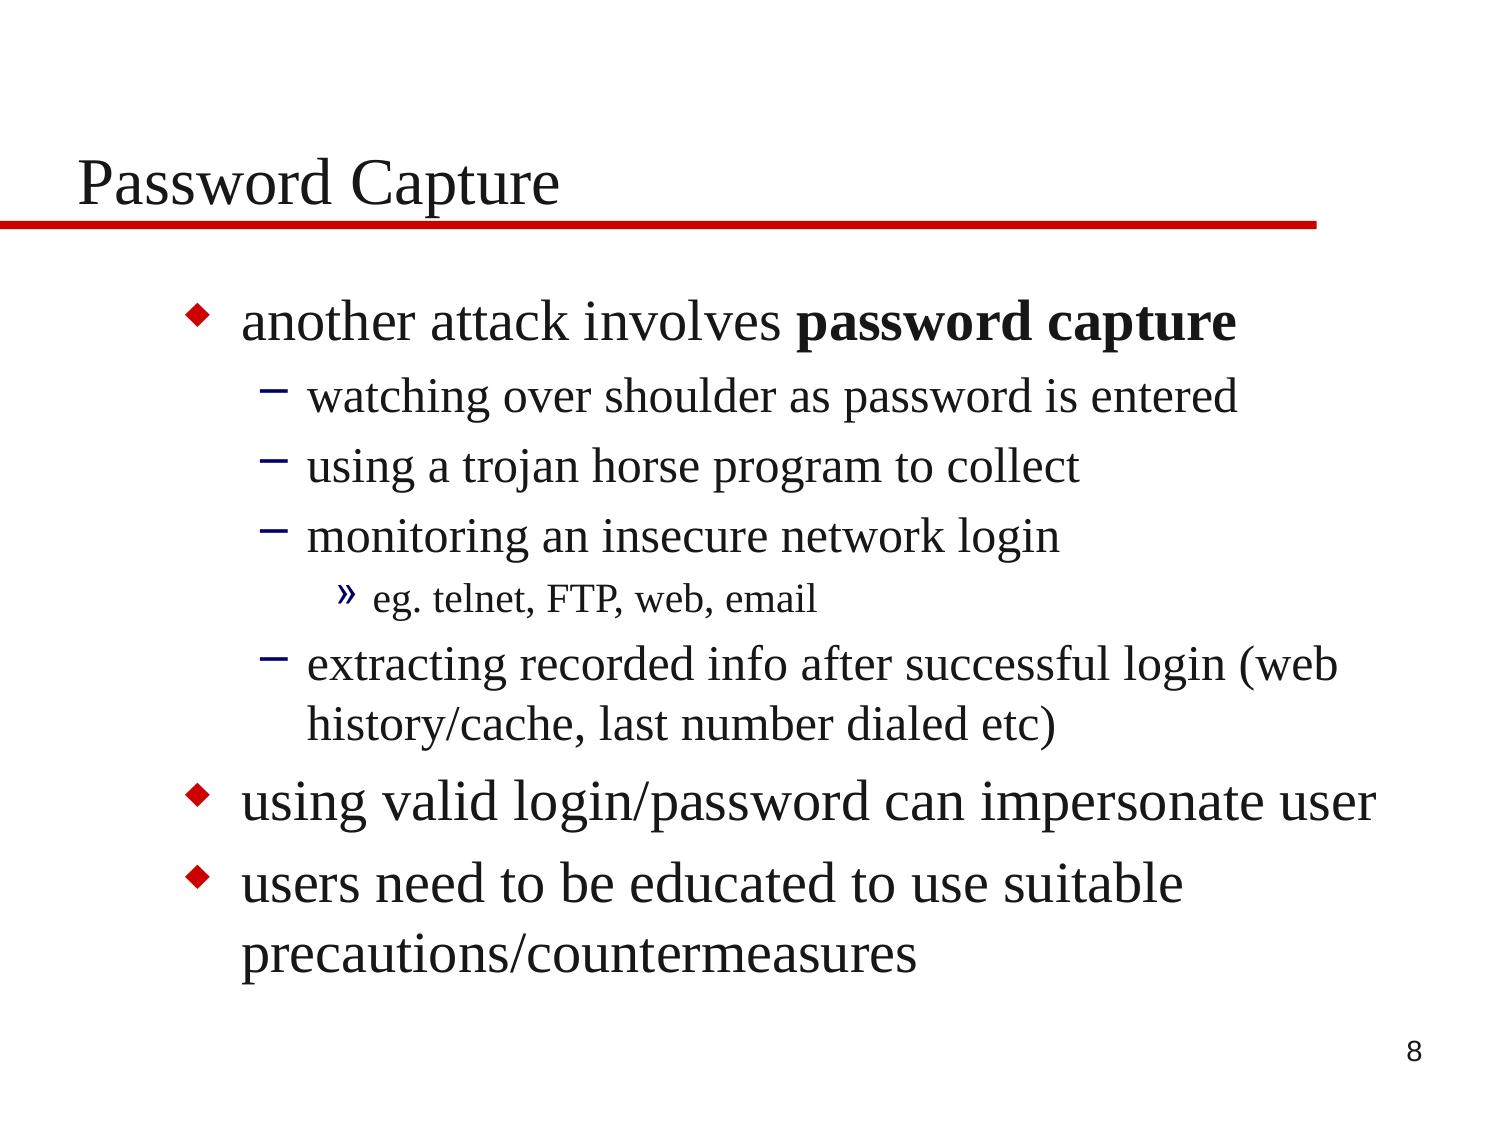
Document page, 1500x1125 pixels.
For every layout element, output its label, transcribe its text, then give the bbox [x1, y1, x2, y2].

slide_number 8 [1125, 1012, 1438, 1088]
list another attack involves password capture watching over shoulder as password is entered using a trojan horse program to collect monitoring an insecure network login eg. telnet, FTP, web, email extracting recorded info after successful login (web history/cache, last number dialed etc) using valid login/password can impersonate user users need to be educated to use suitable precautions/countermeasures [169, 274, 1438, 951]
title Password Capture [62, 43, 1338, 226]
